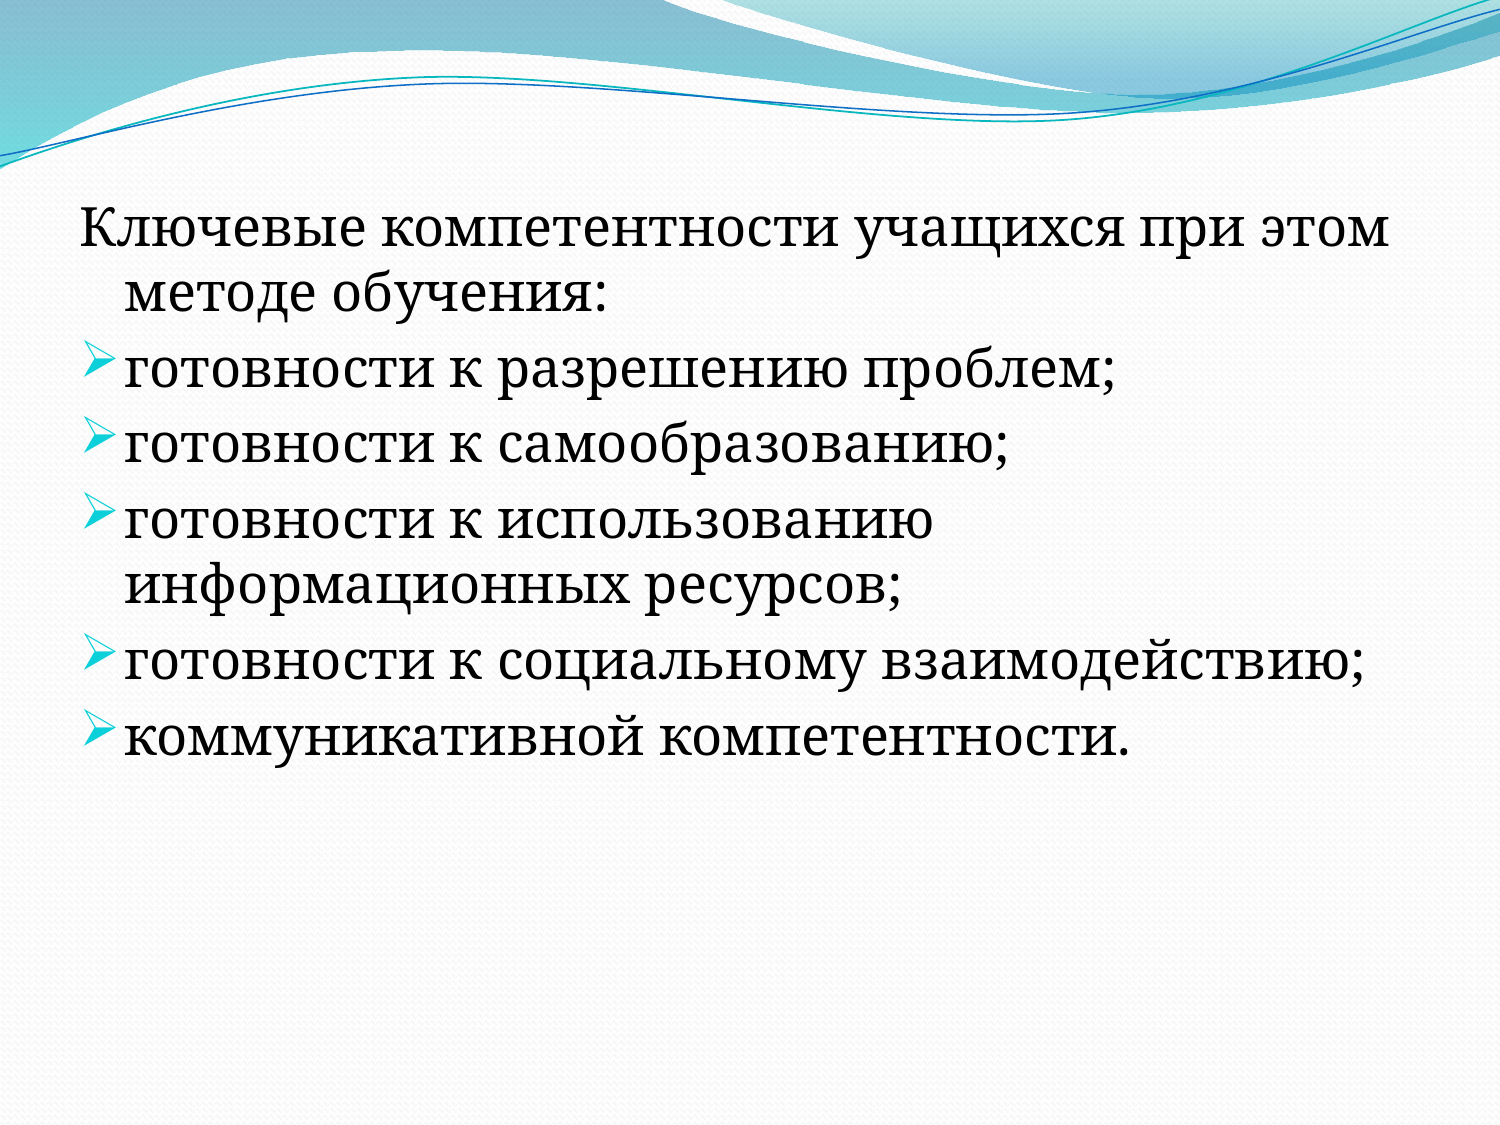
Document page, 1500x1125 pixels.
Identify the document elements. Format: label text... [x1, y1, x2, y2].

list Ключевые компетентности учащихся при этом методе обучения: готовности к разрешению проблем; готовности к самообразованию; готовности к использованию информационных ресурсов; готовности к социальному взаимодействию; коммуникативной компетентности. [64, 184, 1415, 927]
